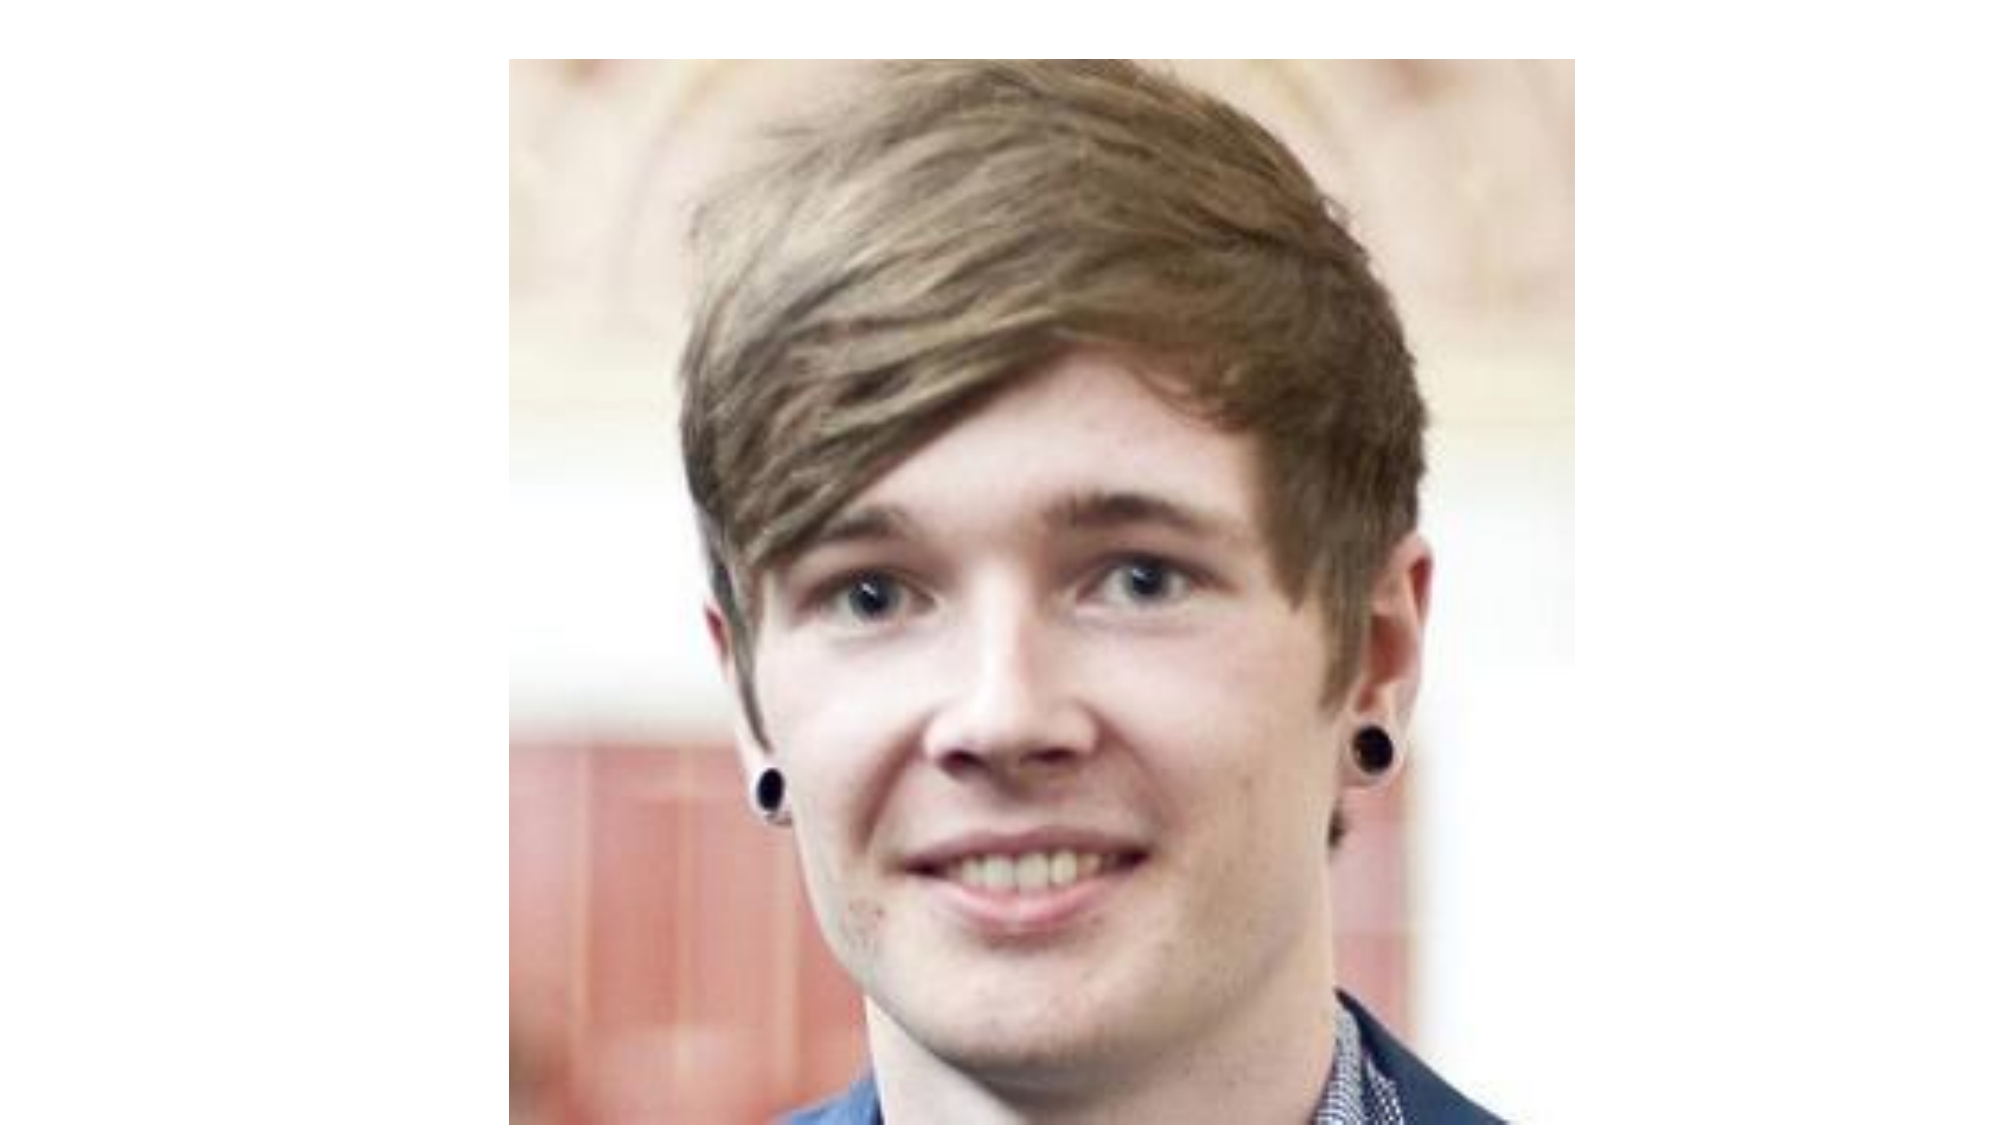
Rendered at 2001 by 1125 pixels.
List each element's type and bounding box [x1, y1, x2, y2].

list [509, 59, 1575, 1125]
